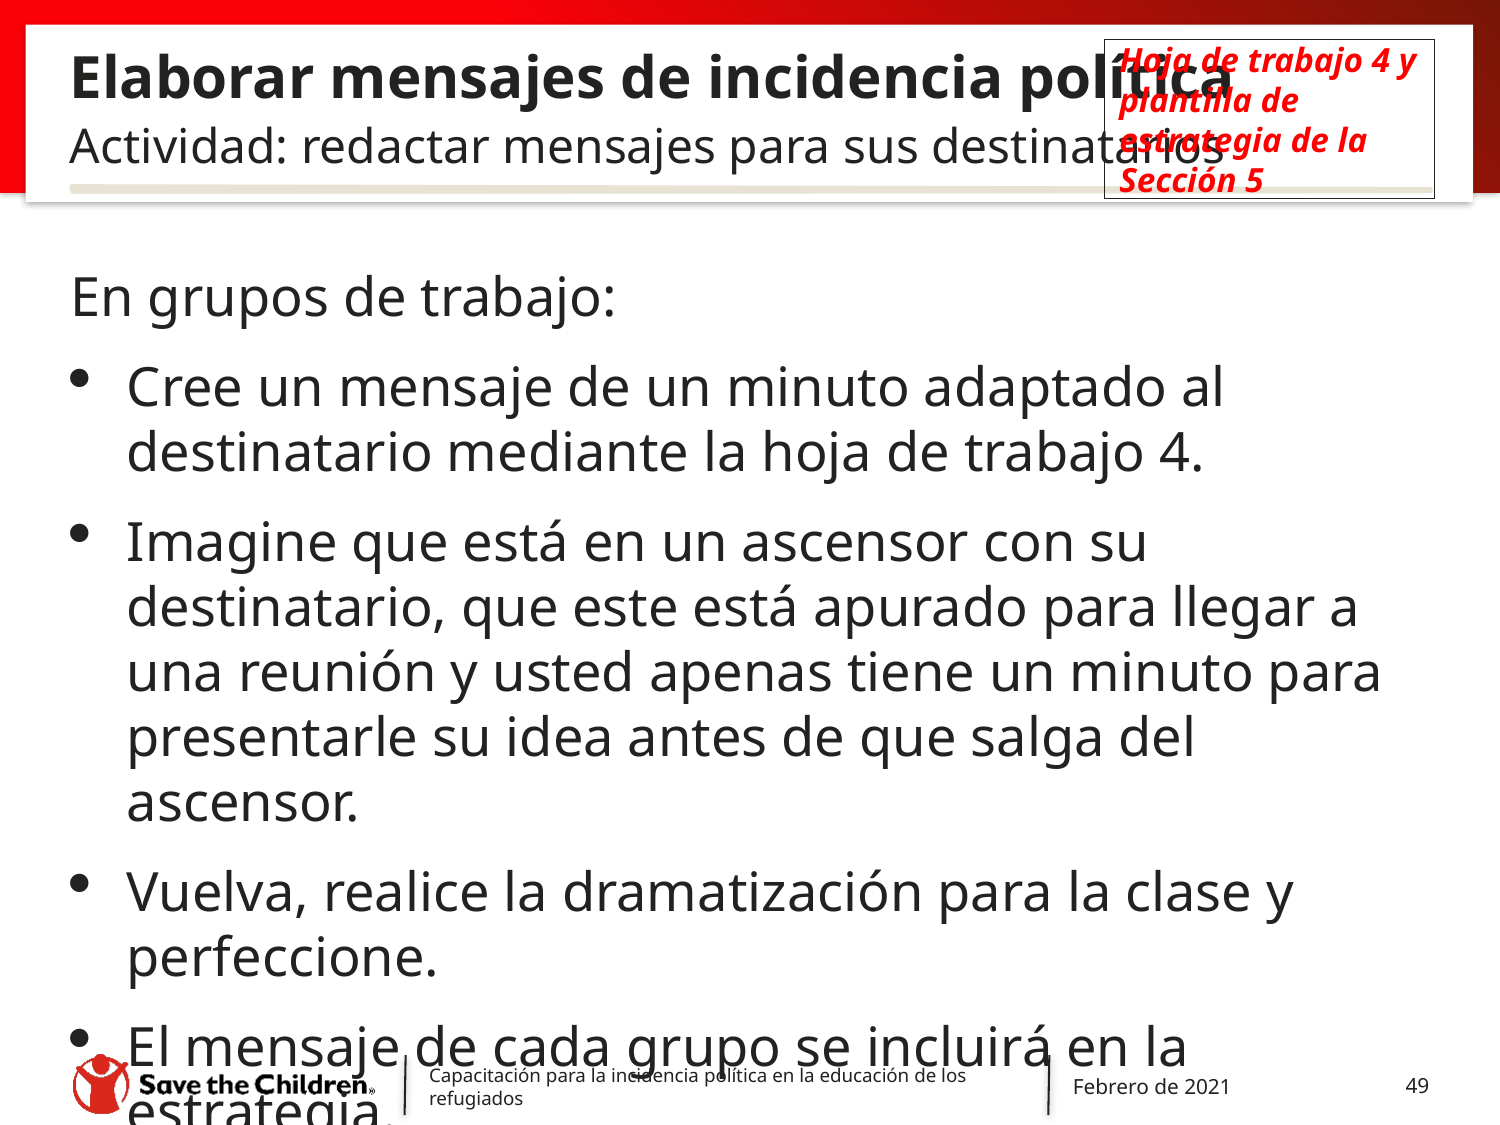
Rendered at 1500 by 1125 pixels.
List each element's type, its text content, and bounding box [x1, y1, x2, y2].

text_box Hoja de trabajo 4 y plantilla de estrategia de la Sección 5 [1104, 39, 1435, 199]
footer Capacitación para la incidencia política en la educación de los refugiados [414, 1056, 1042, 1117]
list En grupos de trabajo: Cree un mensaje de un minuto adaptado al destinatario mediante la hoja de trabajo 4. Imagine que está en un ascensor con su destinatario, que este está apurado para llegar a una reunión y usted apenas tiene un minuto para presentarle su idea antes de que salga del ascensor. Vuelva, realice la dramatización para la clase y perfeccione. El mensaje de cada grupo se incluirá en la estrategia. [70, 262, 1428, 1035]
list Actividad: redactar mensajes para sus destinatarios [69, 115, 1104, 176]
slide_number 49 [1317, 1056, 1445, 1117]
picture [69, 184, 1104, 194]
slide_number Febrero de 2021 [1057, 1056, 1317, 1117]
title Elaborar mensajes de incidencia política [69, 33, 1429, 115]
picture [62, 1043, 386, 1125]
